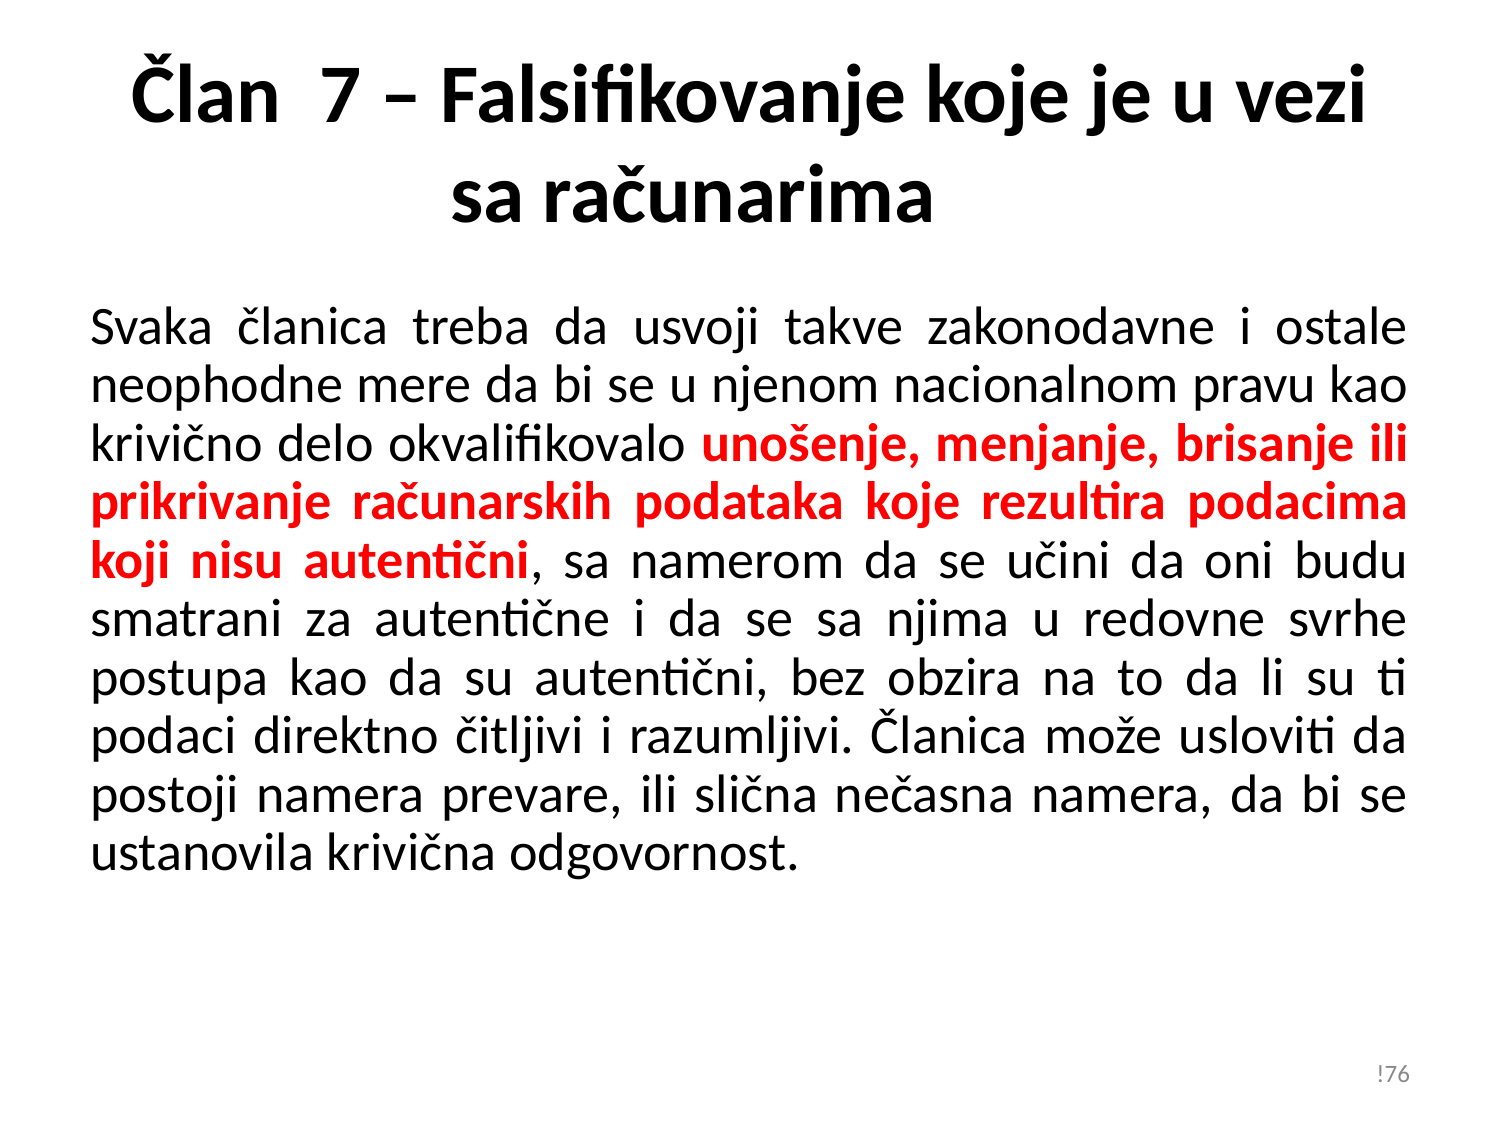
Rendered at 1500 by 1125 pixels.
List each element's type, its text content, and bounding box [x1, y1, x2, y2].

slide_number !76 [1074, 1042, 1425, 1103]
title Član 7 – Falsifikovanje koje je u vezi sa računarima [74, 44, 1426, 233]
list Svaka članica treba da usvoji takve zakonodavne i ostale neophodne mere da bi se u njenom nacionalnom pravu kao krivično delo okvalifikovalo unošenje, menjanje, brisanje ili prikrivanje računarskih podataka koje rezultira podacima koji nisu autentični, sa namerom da se učini da oni budu smatrani za autentične i da se sa njima u redovne svrhe postupa kao da su autentični, bez obzira na to da li su ti podaci direktno čitljivi i razumljivi. Članica može usloviti da postoji namera prevare, ili slična nečasna namera, da bi se ustanovila krivična odgovornost. [74, 289, 1426, 1033]
